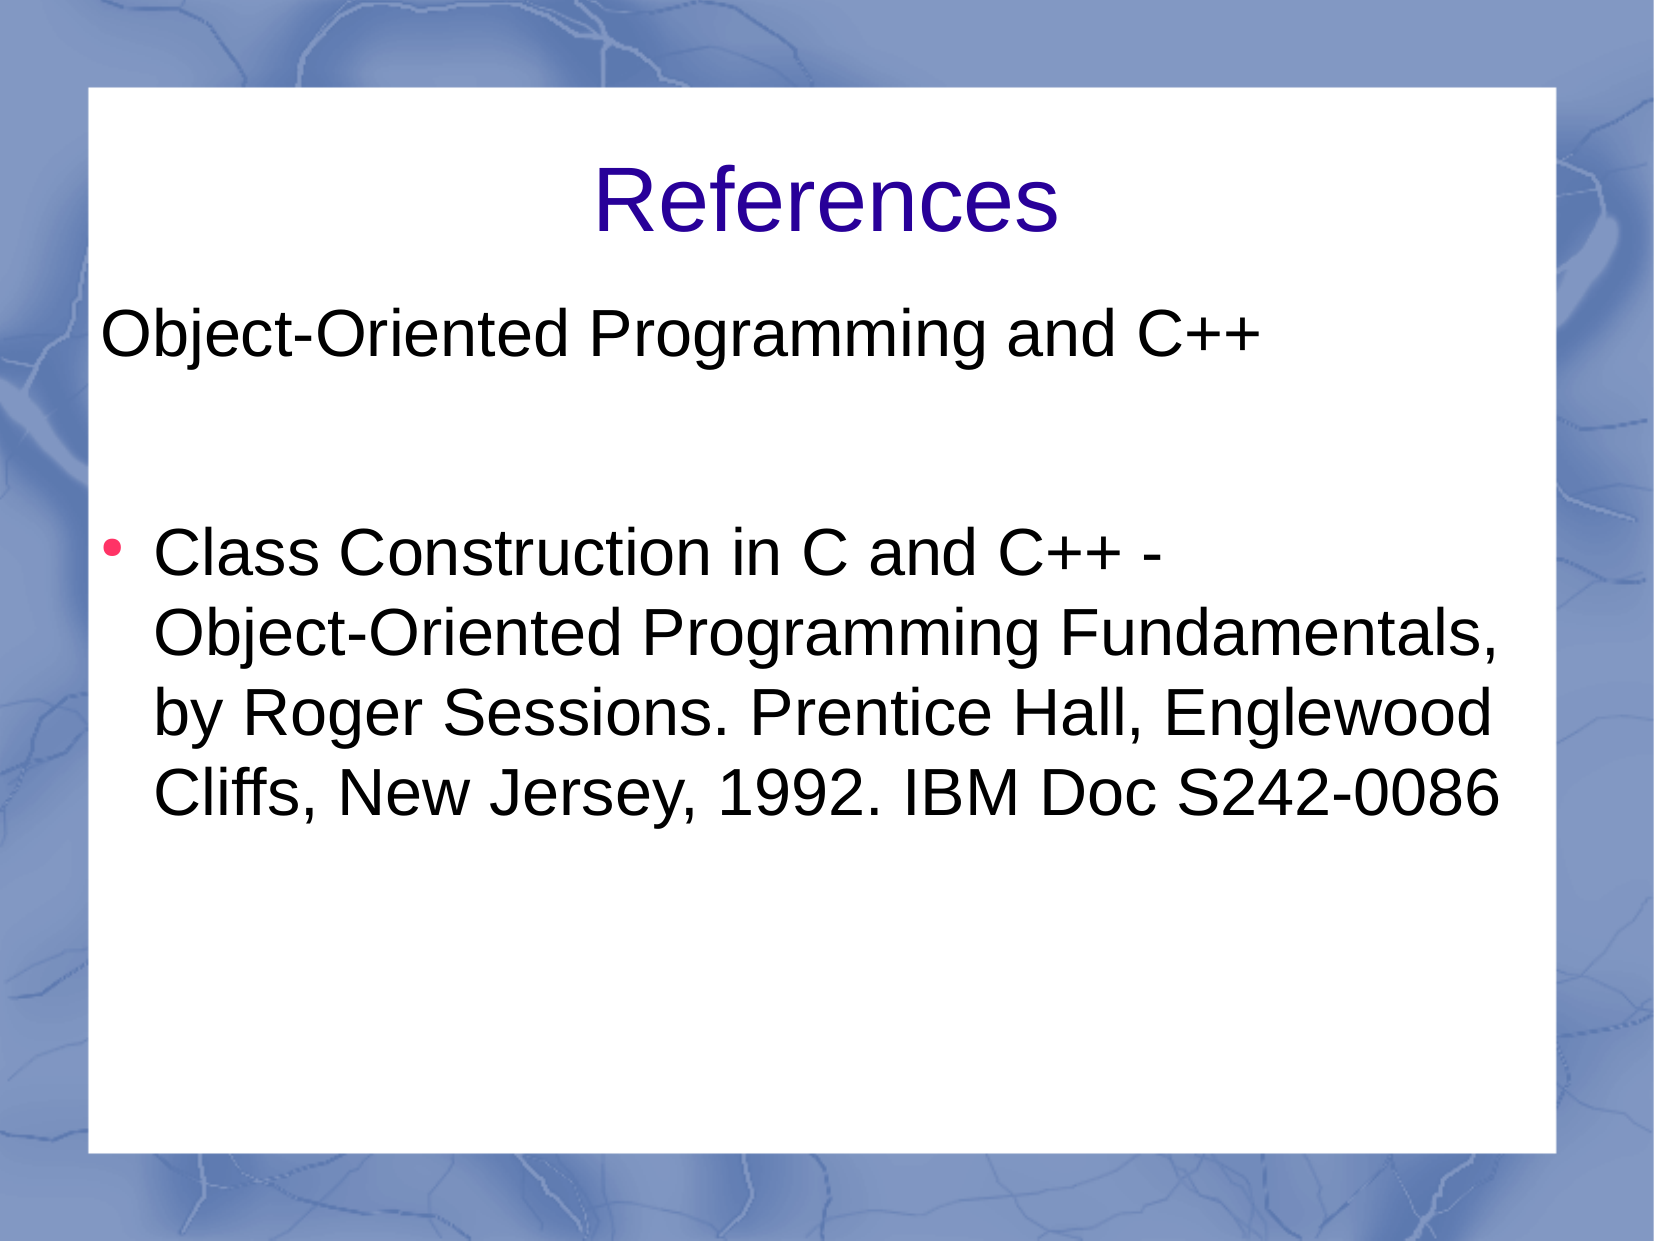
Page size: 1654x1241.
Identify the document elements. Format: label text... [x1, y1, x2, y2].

title References [118, 90, 1536, 290]
picture [0, 0, 1654, 1241]
list Object-Oriented Programming and C++ Class Construction in C and C++ - Object-Oriented Programming Fundamentals, by Roger Sessions. Prentice Hall, Englewood Cliffs, New Jersey, 1992. IBM Doc S242-0086 [82, 290, 1571, 1109]
